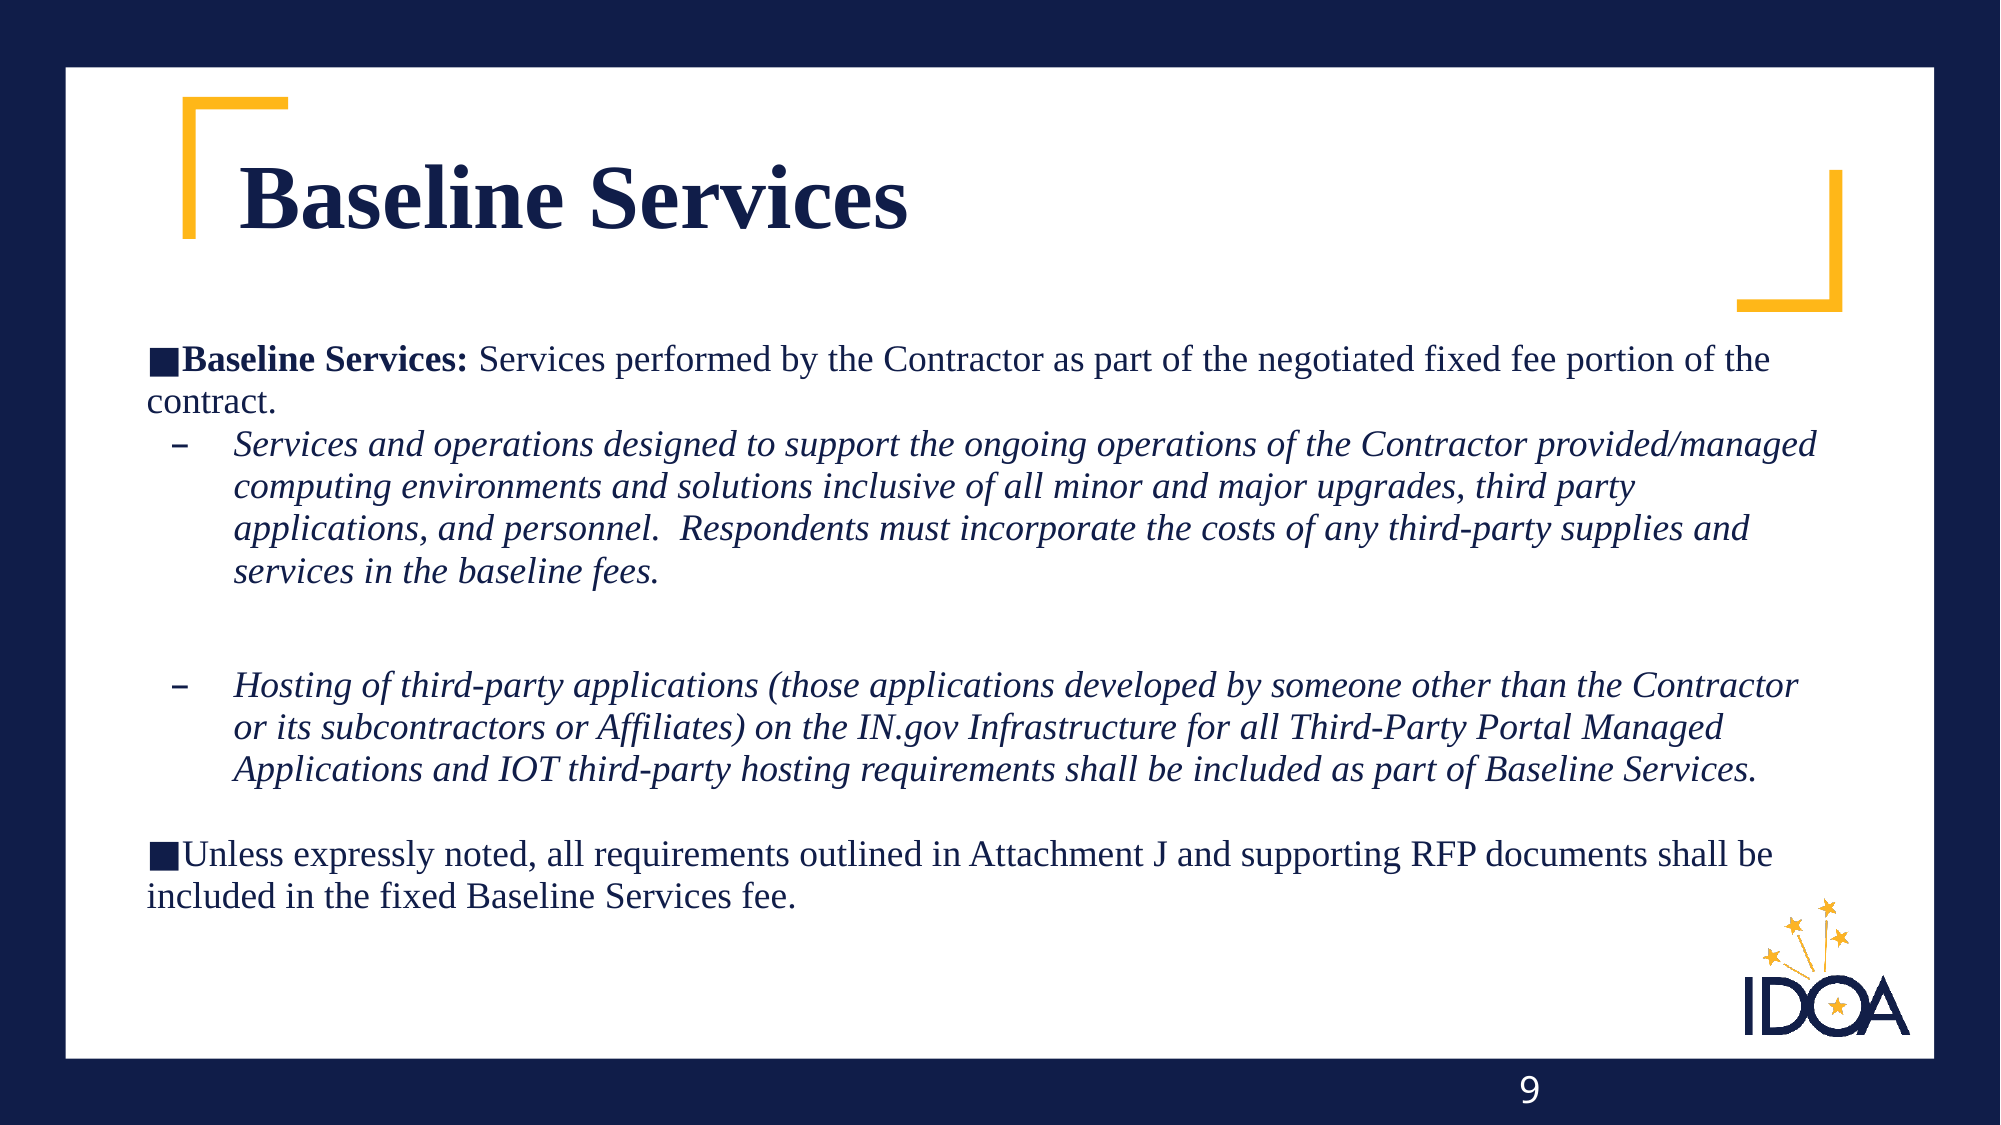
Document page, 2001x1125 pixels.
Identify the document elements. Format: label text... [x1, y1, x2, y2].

slide_number 9 [1504, 1058, 1767, 1125]
picture [1702, 857, 1959, 1114]
list Baseline Services: Services performed by the Contractor as part of the negotiated fixed fee portion of the contract. Services and operations designed to support the ongoing operations of the Contractor provided/managed computing environments and solutions inclusive of all minor and major upgrades, third party applications, and personnel. Respondents must incorporate the costs of any third-party supplies and services in the baseline fees. Hosting of third-party applications (those applications developed by someone other than the Contractor or its subcontractors or Affiliates) on the IN.gov Infrastructure for all Third-Party Portal Managed Applications and IOT third-party hosting requirements shall be included as part of Baseline Services. Unless expressly noted, all requirements outlined in Attachment J and supporting RFP documents shall be included in the fixed Baseline Services fee. [131, 330, 1845, 942]
title Baseline Services [225, 142, 1800, 279]
